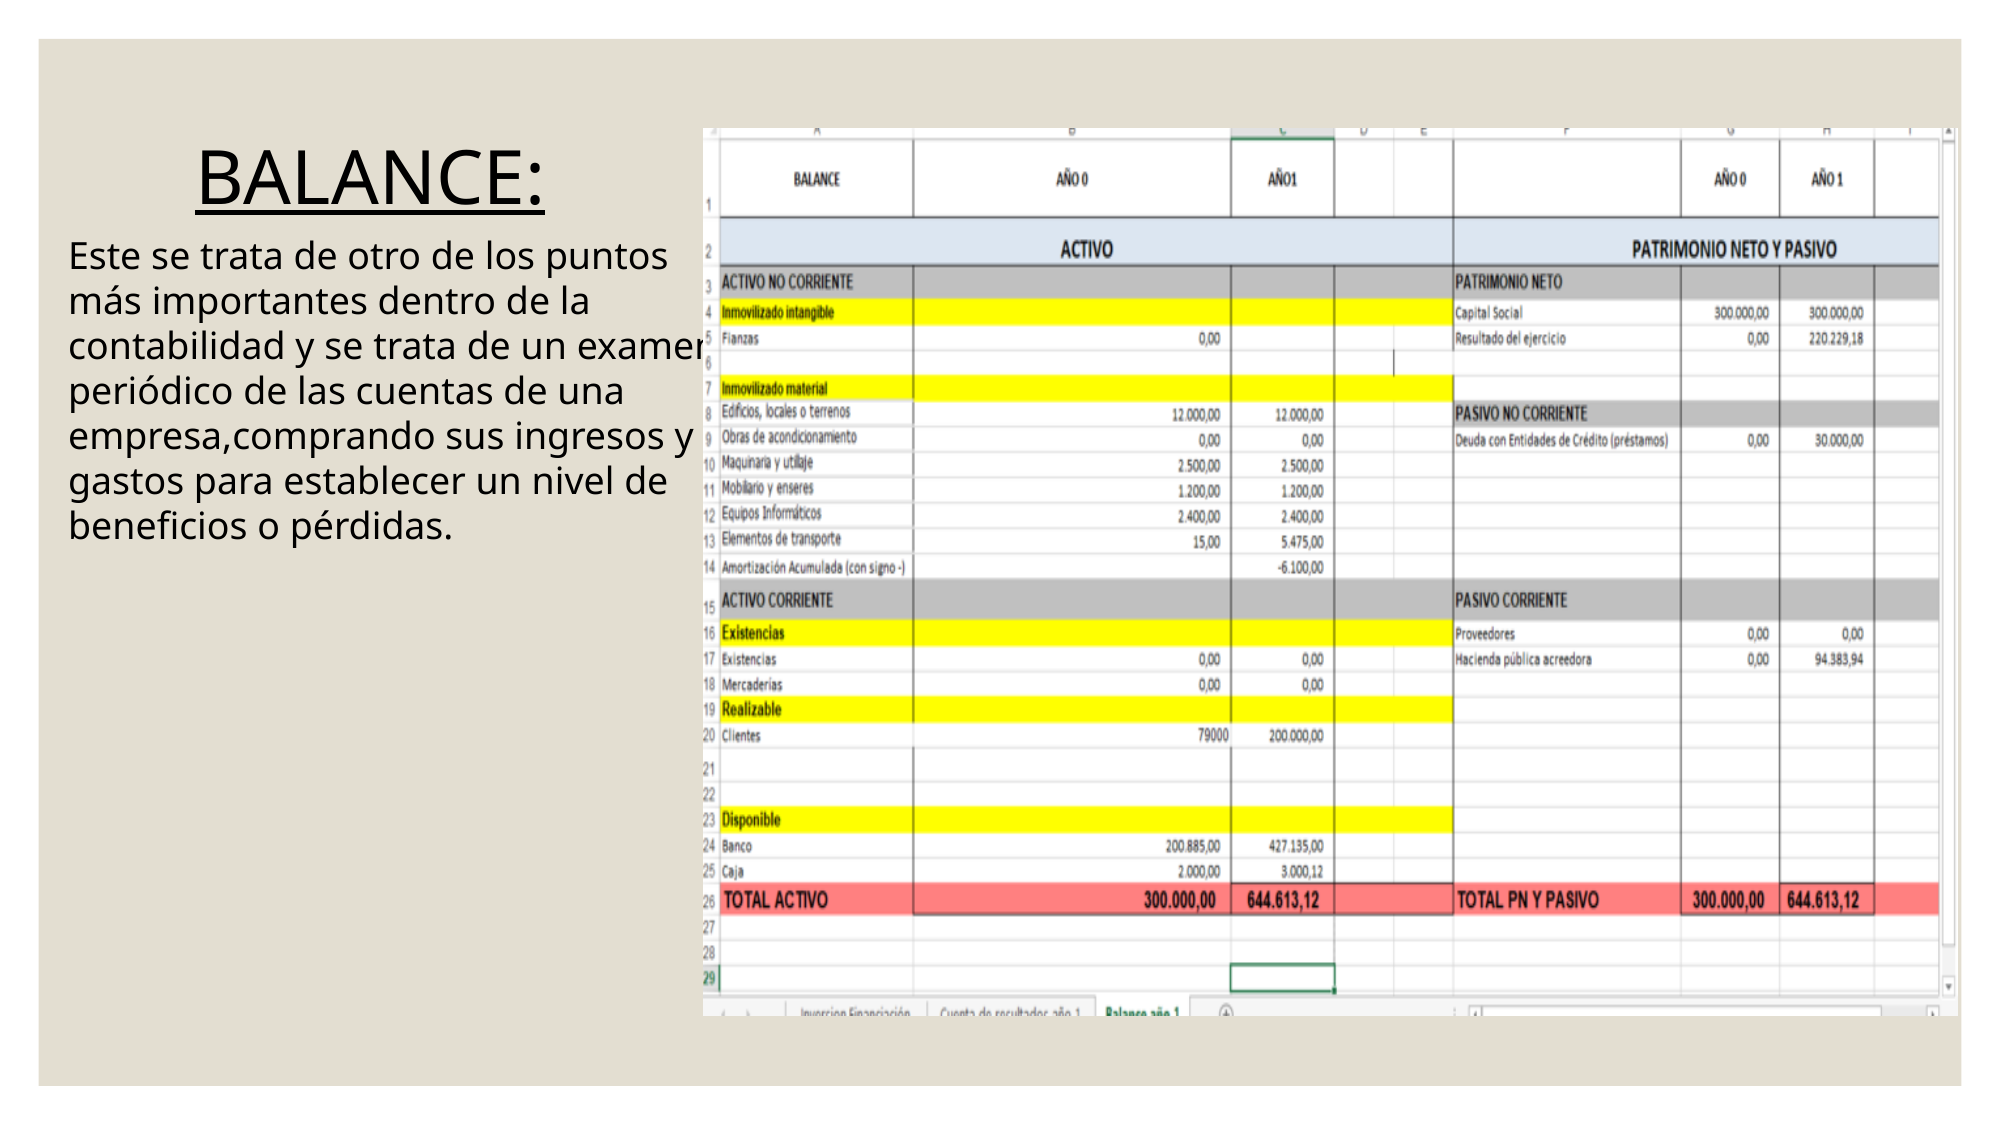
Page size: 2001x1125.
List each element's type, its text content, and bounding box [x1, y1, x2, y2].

list Este se trata de otro de los puntos más importantes dentro de la contabilidad y se trata de un examen periódico de las cuentas de una empresa,comprando sus ingresos y gastos para establecer un nivel de beneficios o pérdidas. [53, 217, 698, 881]
picture [703, 128, 1958, 1016]
text_box BALANCE: [180, 114, 1854, 276]
